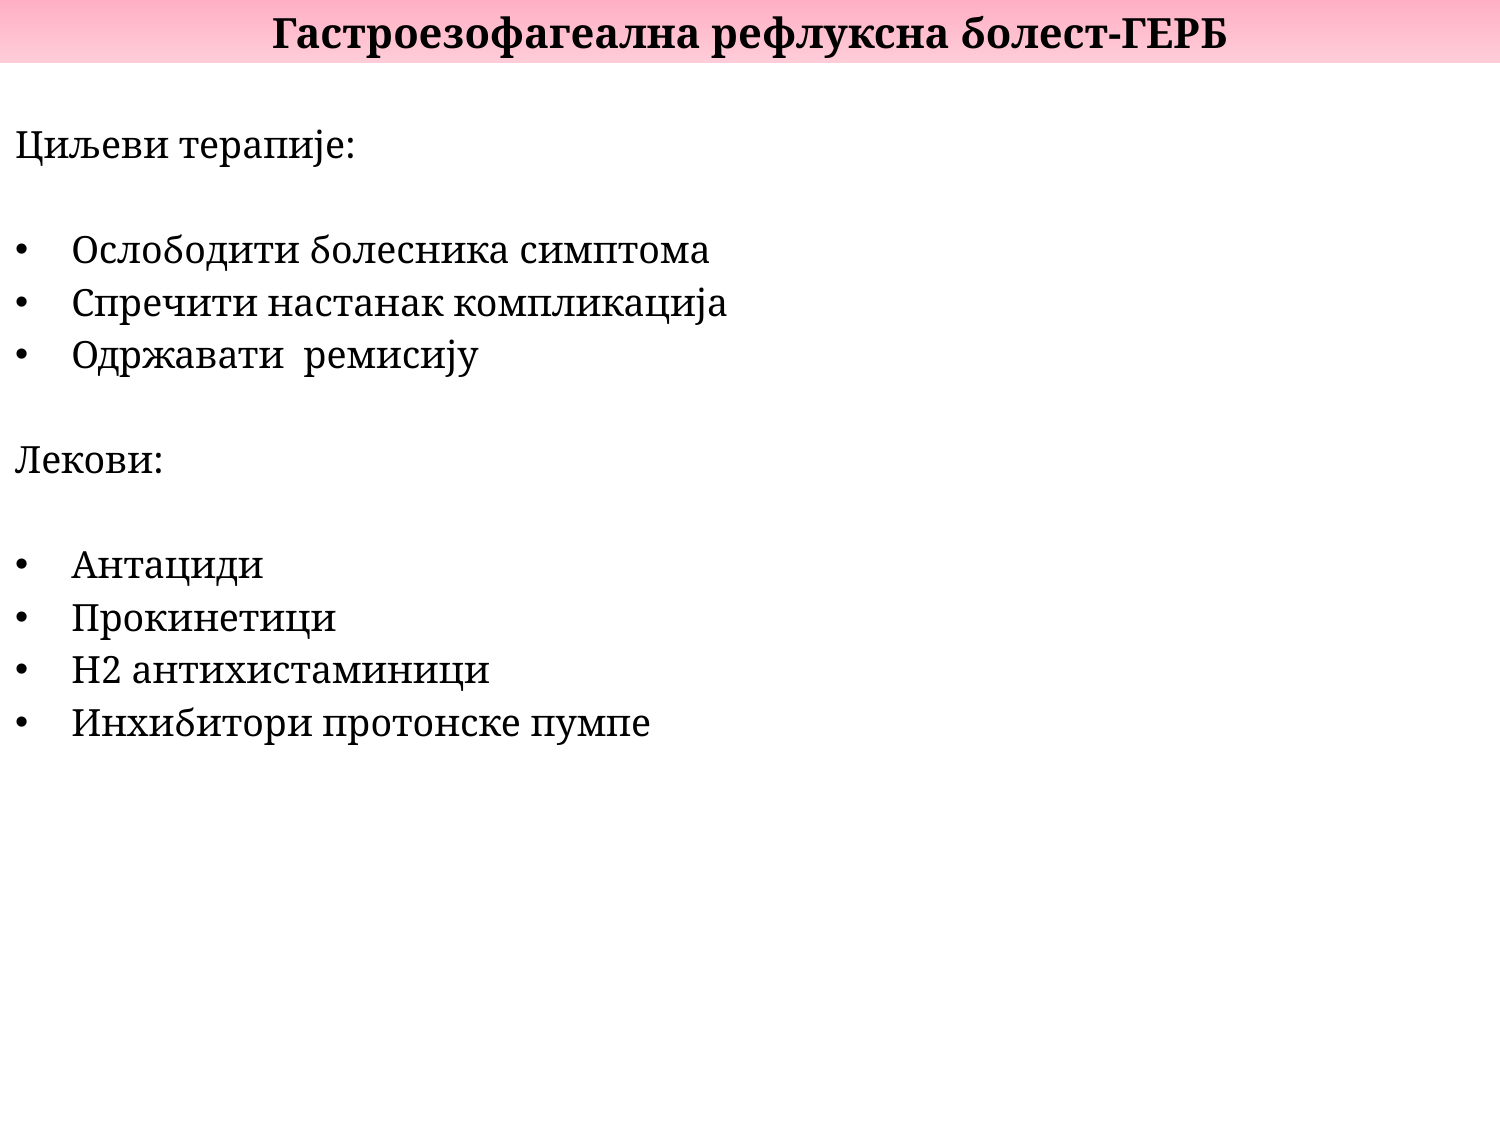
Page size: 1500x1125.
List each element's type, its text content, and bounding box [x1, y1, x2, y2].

text_box Гастроезофагеална рефлуксна болест-ГЕРБ [0, 0, 1500, 63]
list Циљеви терапије: Ослободити болесника симптома Спречити настанак компликација Одржавати ремисију Лекови: Антациди Прокинетици Н2 антихистаминици Инхибитори протонске пумпе [0, 113, 1500, 857]
